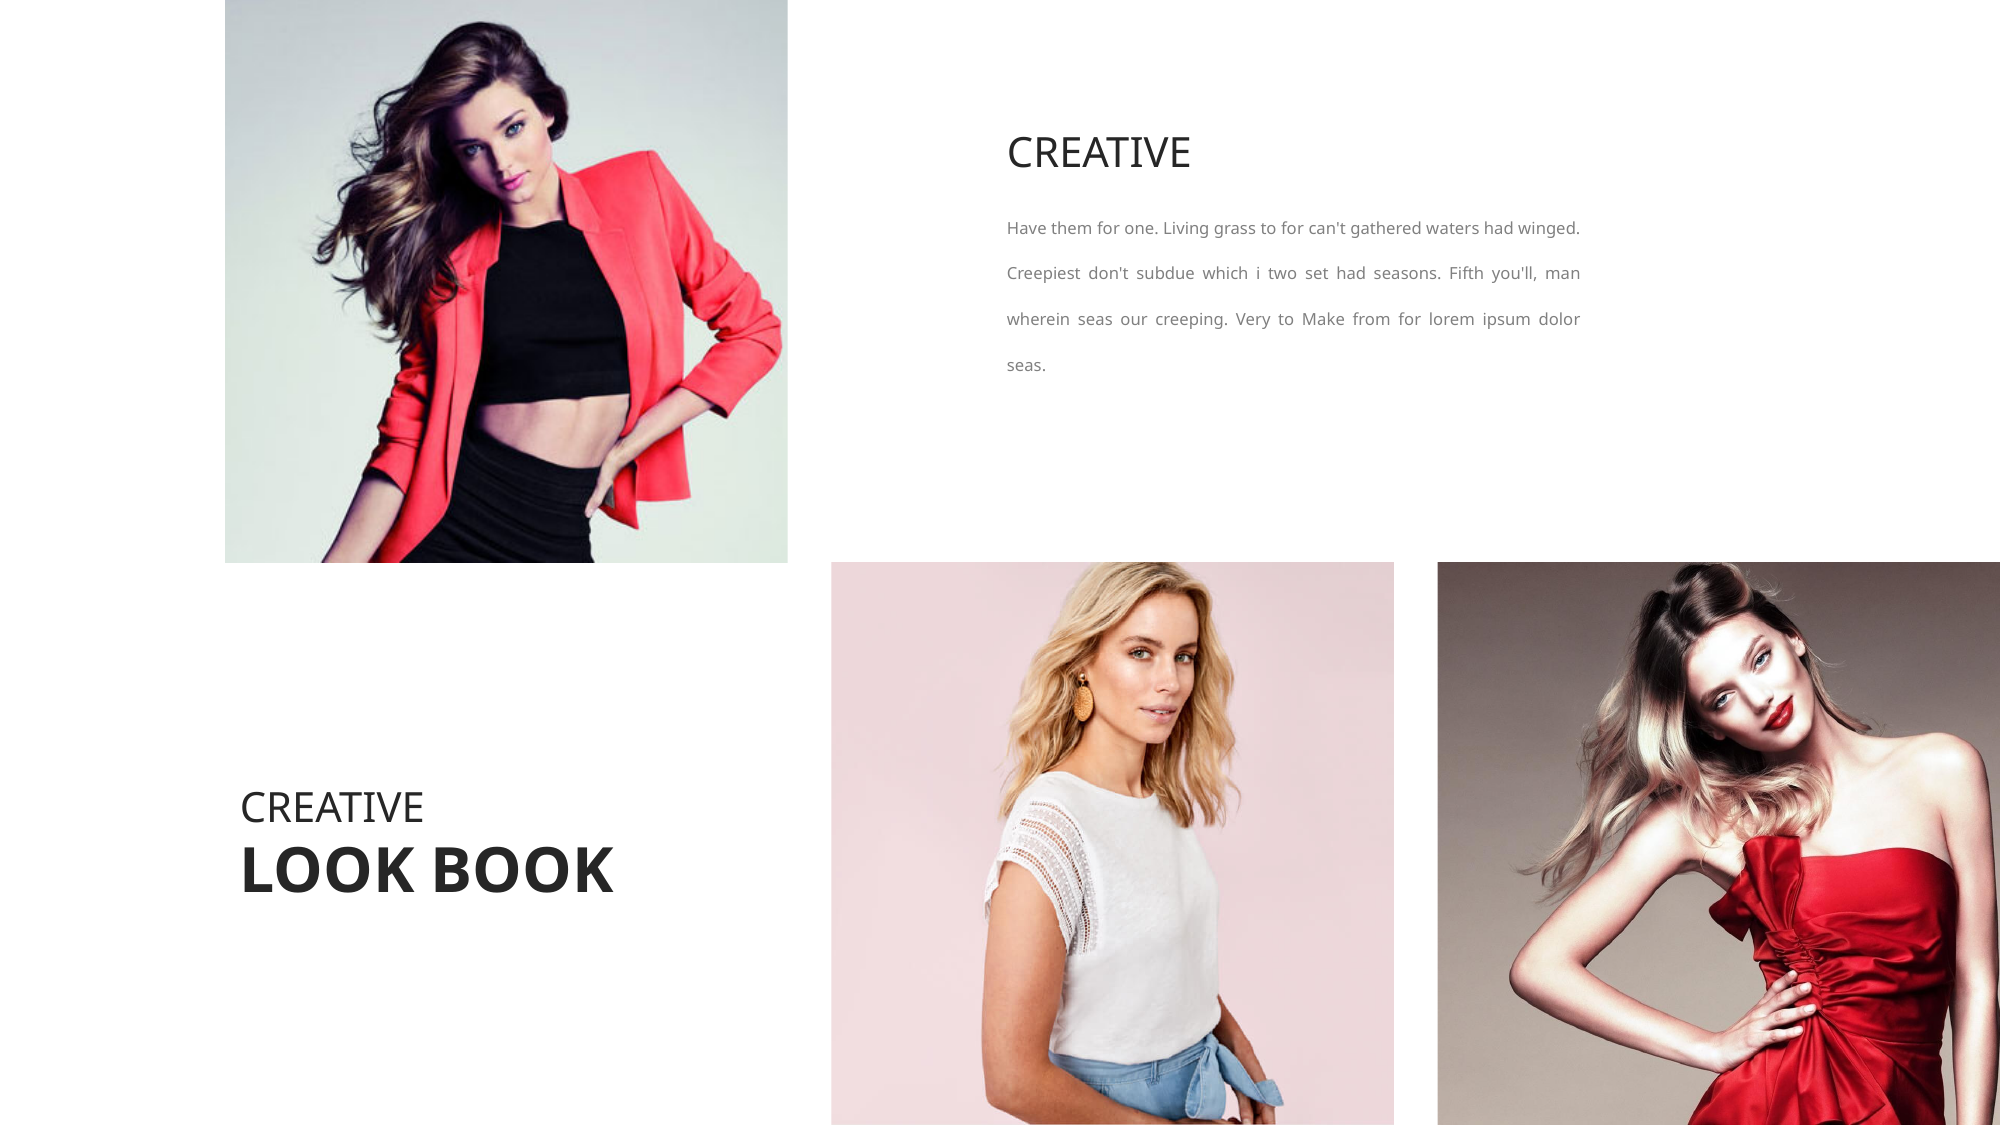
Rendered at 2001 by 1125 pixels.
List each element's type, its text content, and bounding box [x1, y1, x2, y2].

picture [224, 0, 788, 563]
text_box CREATIVE [992, 118, 1233, 184]
picture [831, 562, 1394, 1125]
text_box Have them for one. Living grass to for can't gathered waters had winged. Creepiest don't subdue which i two set had seasons. Fifth you'll, man wherein seas our creeping. Very to Make from for lorem ipsum dolor seas. [992, 184, 1597, 383]
picture [1437, 562, 2000, 1125]
text_box CREATIVE LOOK BOOK [225, 773, 675, 913]
